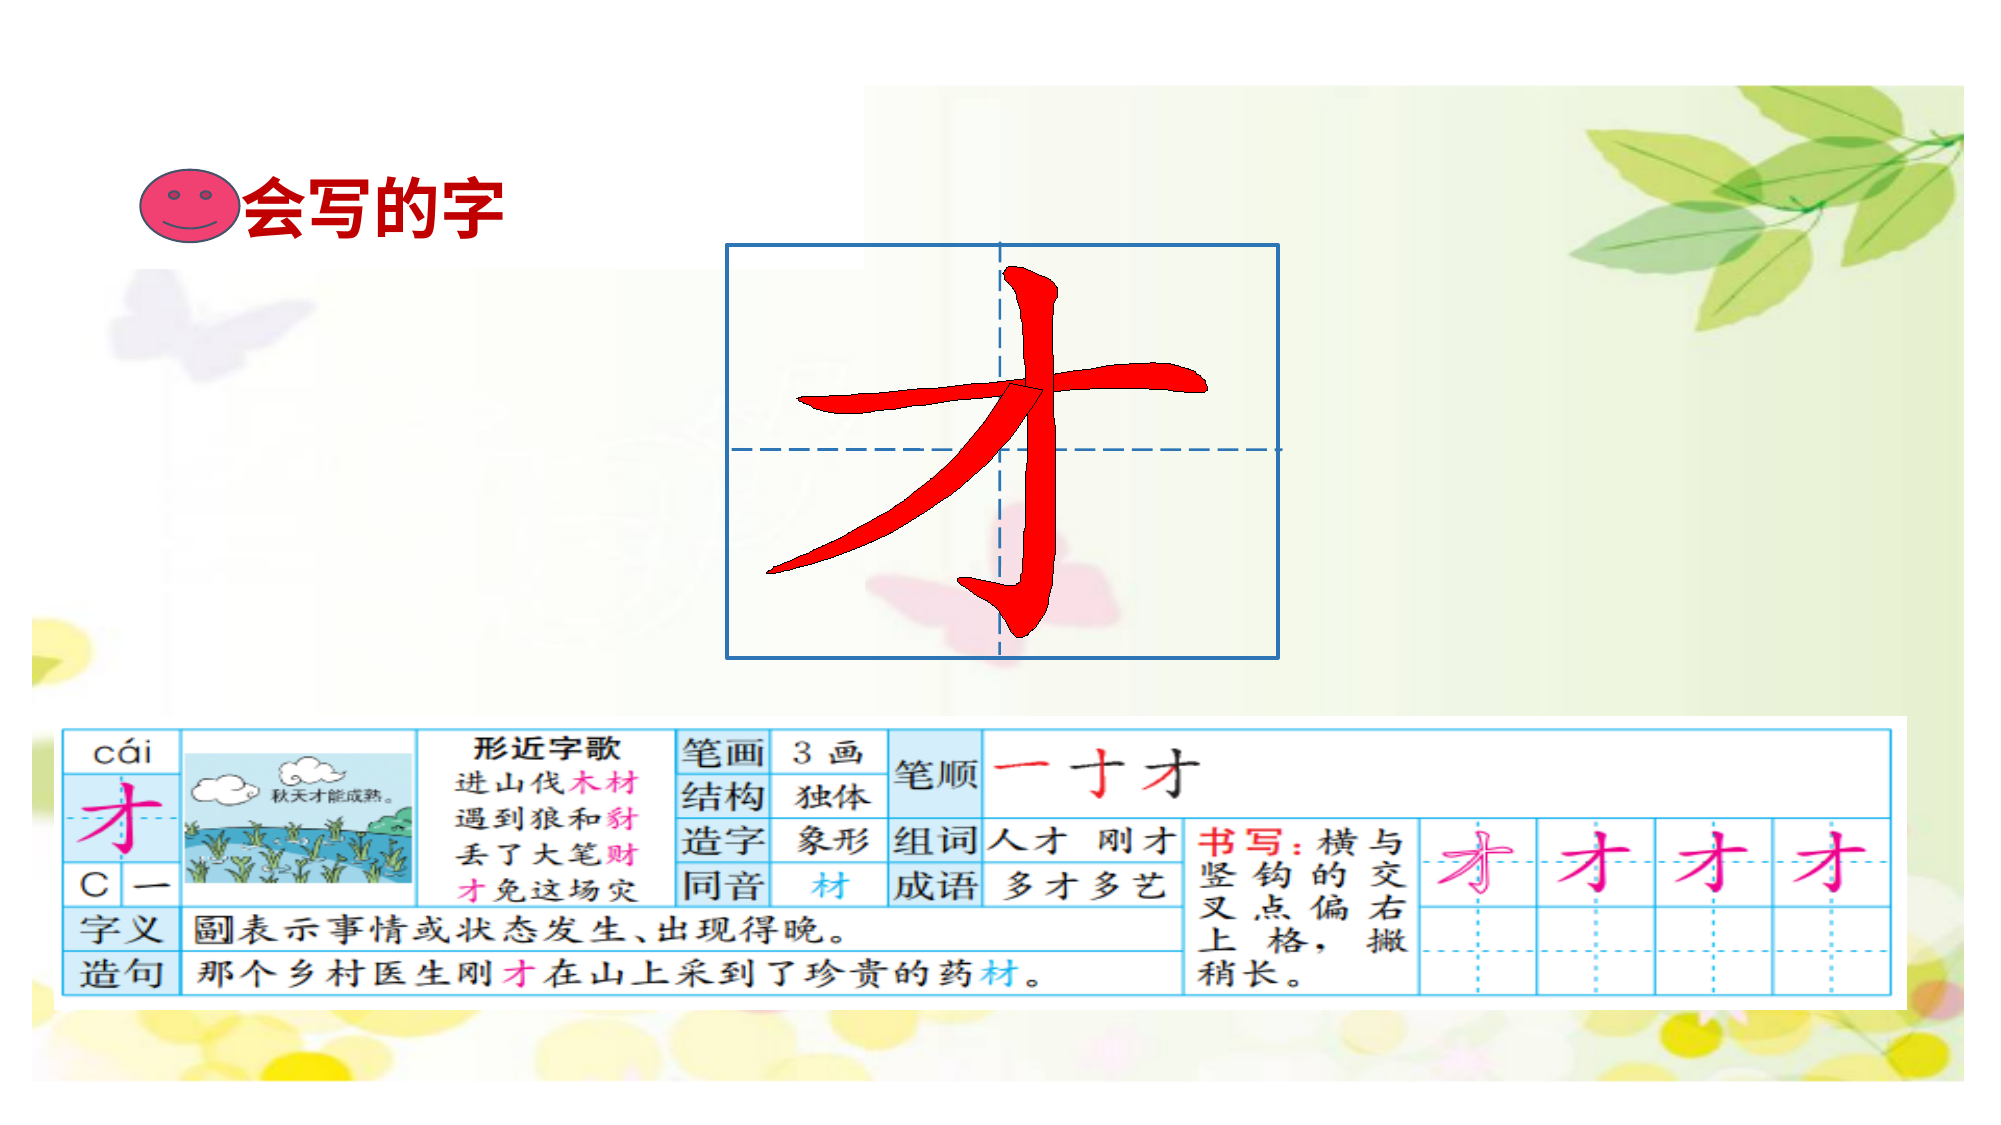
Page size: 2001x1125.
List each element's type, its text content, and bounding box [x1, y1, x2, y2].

picture [32, 84, 1964, 1093]
text_box [140, 169, 240, 243]
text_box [726, 241, 1283, 659]
list 会写的字 [117, 168, 864, 256]
